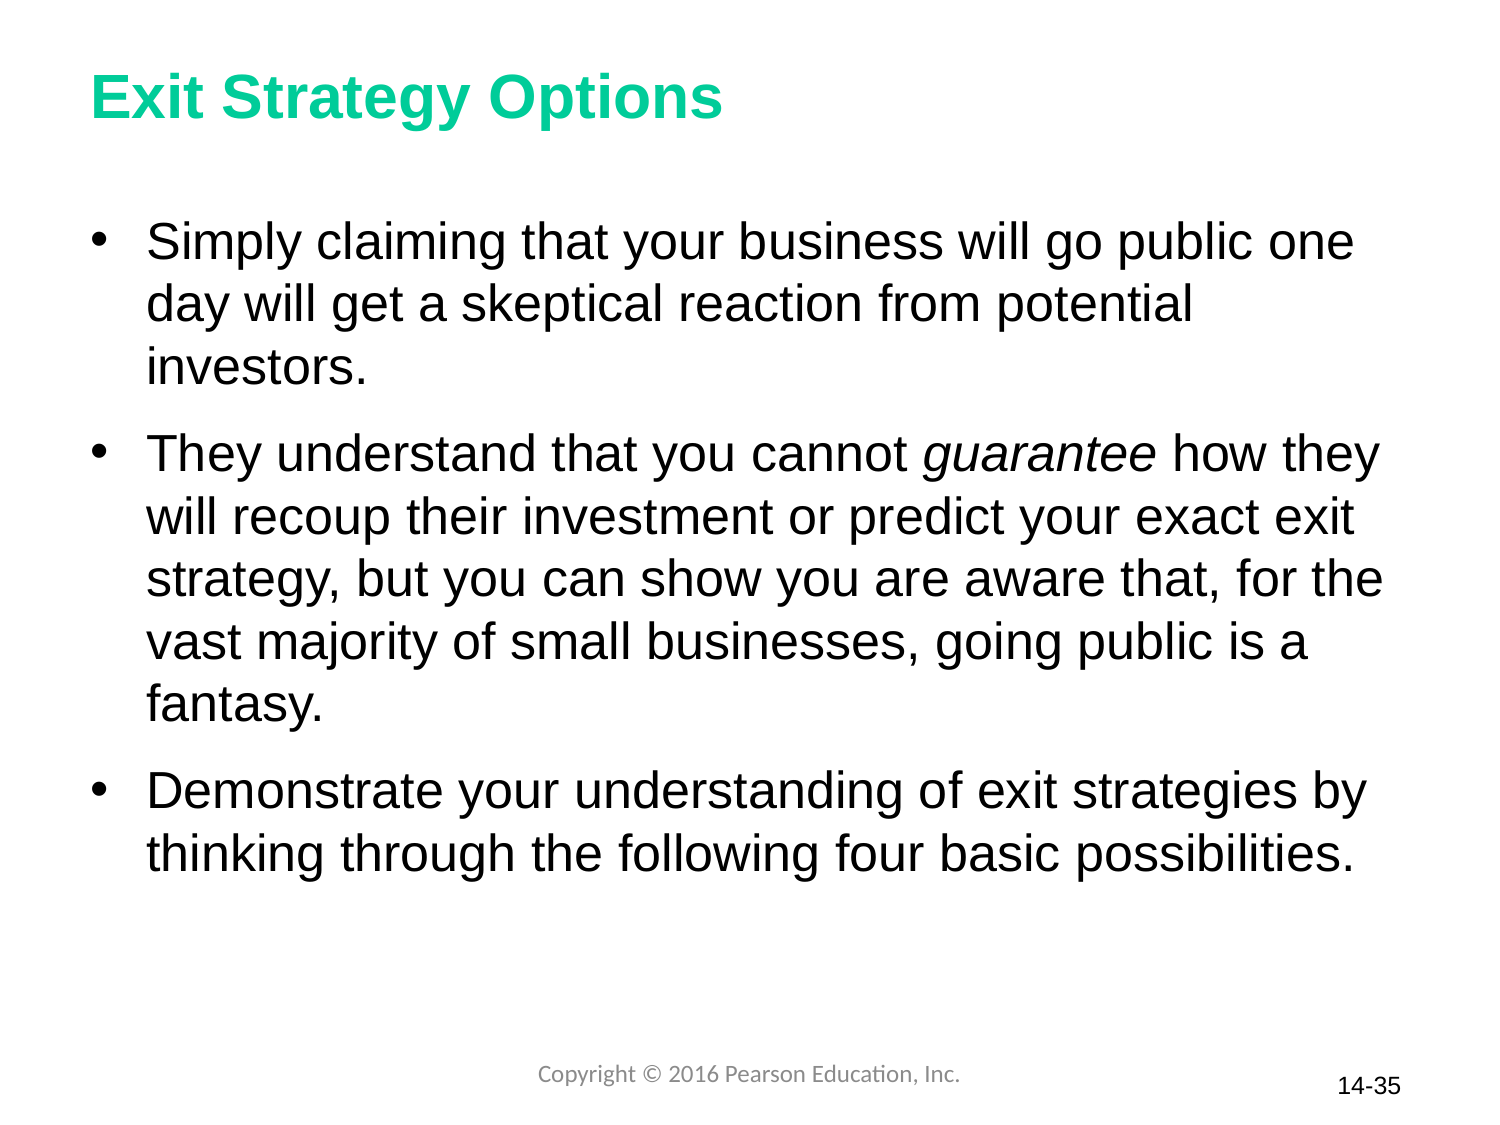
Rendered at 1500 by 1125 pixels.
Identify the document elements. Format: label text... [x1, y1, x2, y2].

list Simply claiming that your business will go public one day will get a skeptical reaction from potential investors. They understand that you cannot guarantee how they will recoup their investment or predict your exact exit strategy, but you can show you are aware that, for the vast majority of small businesses, going public is a fantasy. Demonstrate your understanding of exit strategies by thinking through the following four basic possibilities. [75, 200, 1425, 943]
title Exit Strategy Options [75, 0, 1425, 188]
footer Copyright © 2016 Pearson Education, Inc. [512, 1042, 988, 1103]
